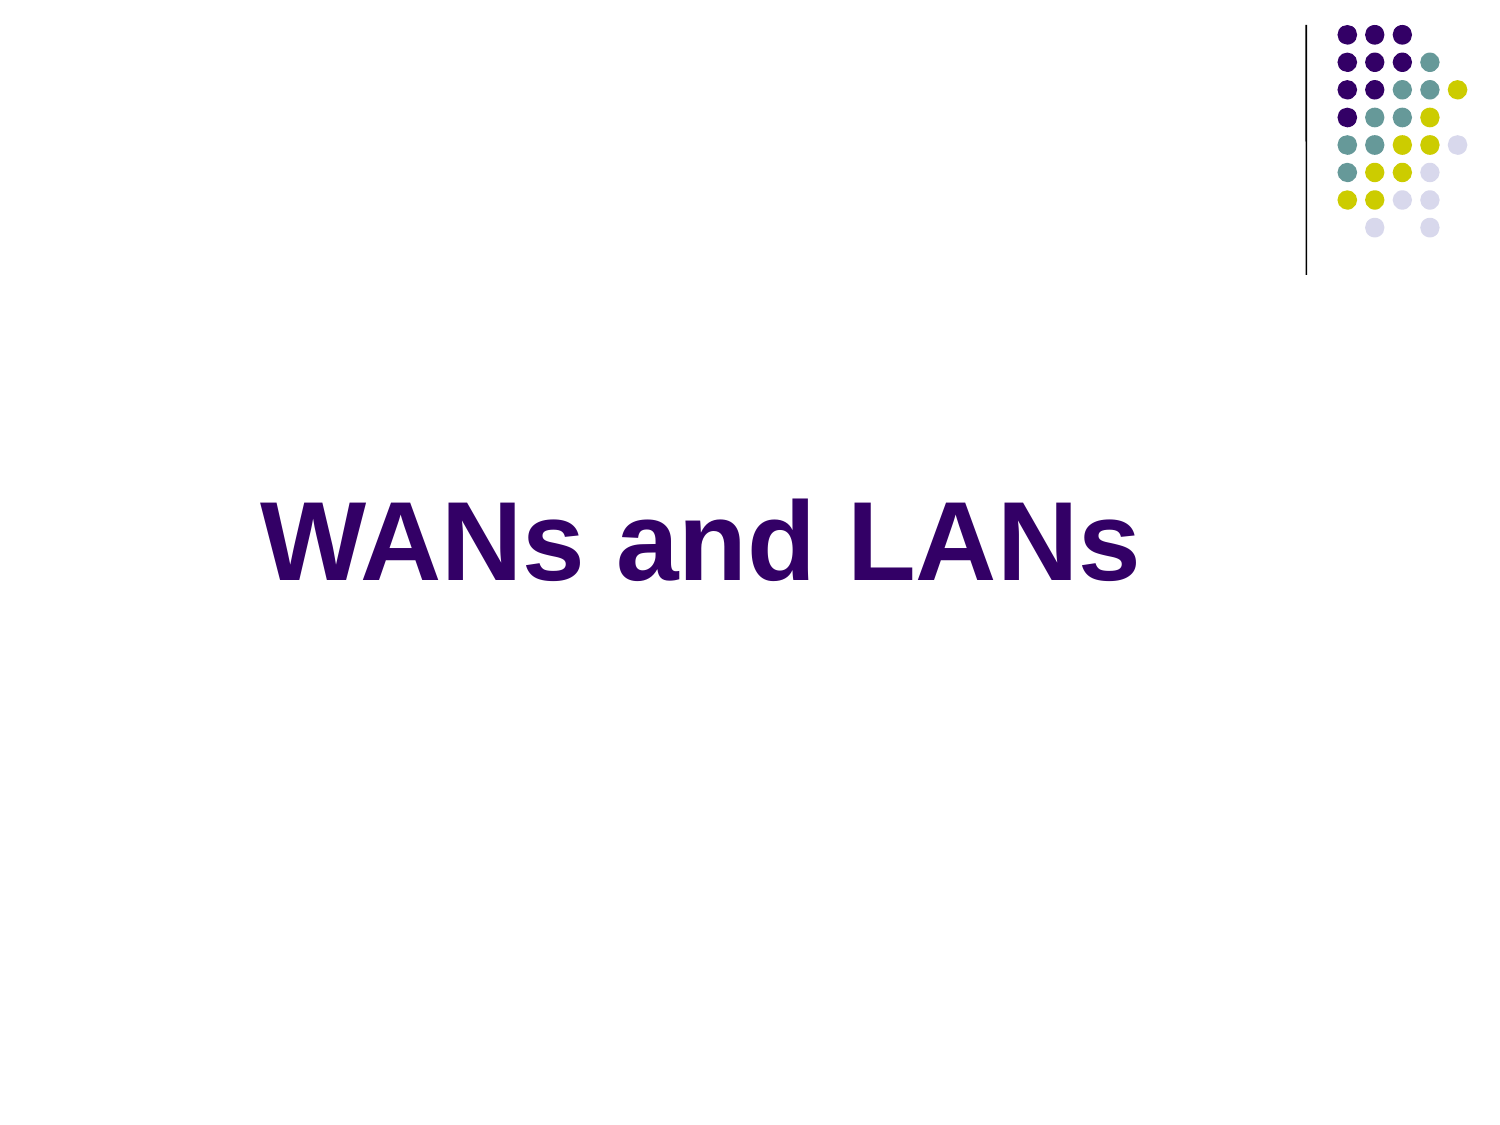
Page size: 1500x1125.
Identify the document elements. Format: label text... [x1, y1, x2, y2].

title WANs and LANs [81, 398, 1320, 612]
